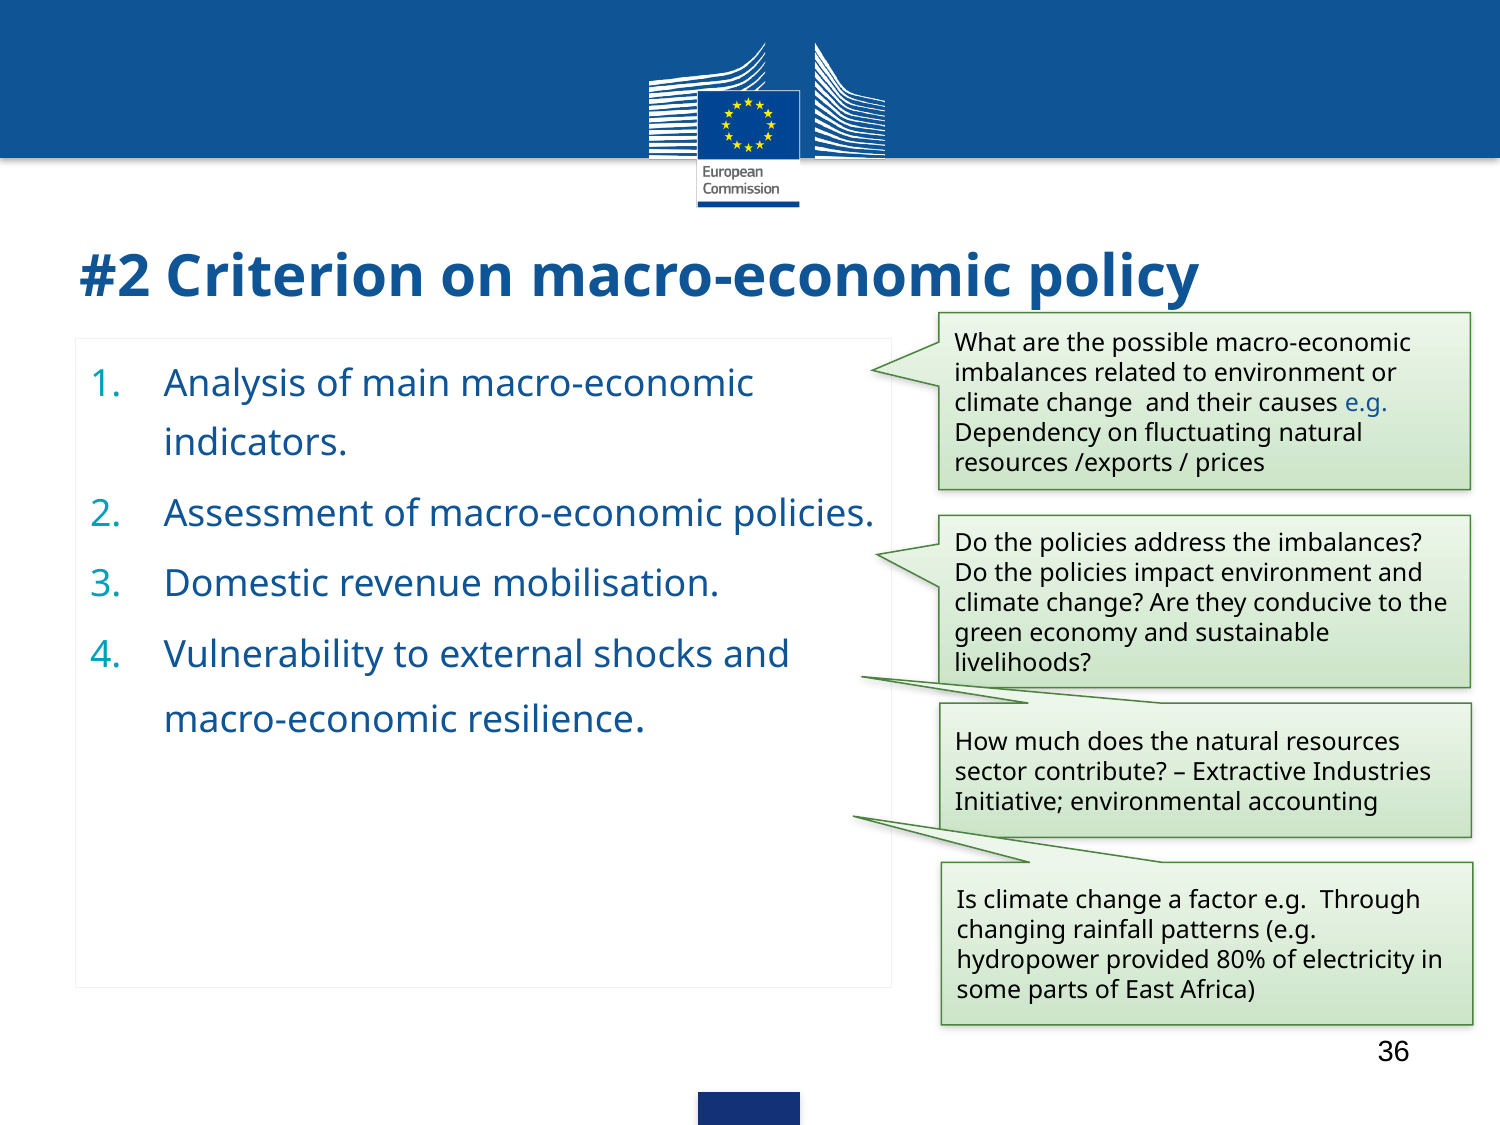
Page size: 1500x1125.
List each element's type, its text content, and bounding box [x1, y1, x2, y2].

title #2 Criterion on macro-economic policy [64, 219, 1415, 327]
picture [649, 42, 885, 208]
text_box What are the possible macro-economic imbalances related to environment or climate change and their causes e.g. Dependency on fluctuating natural resources /exports / prices [872, 312, 1471, 490]
text_box Do the policies address the imbalances? Do the policies impact environment and climate change? Are they conducive to the green economy and sustainable livelihoods? [877, 515, 1471, 688]
list Analysis of main macro-economic indicators. Assessment of macro-economic policies. Domestic revenue mobilisation. Vulnerability to external shocks and macro-economic resilience. [75, 338, 892, 988]
text_box Is climate change a factor e.g. Through changing rainfall patterns (e.g. hydropower provided 80% of electricity in some parts of East Africa) [852, 816, 1473, 1025]
slide_number 36 [1074, 1032, 1426, 1103]
text_box How much does the natural resources sector contribute? – Extractive Industries Initiative; environmental accounting [861, 676, 1472, 838]
